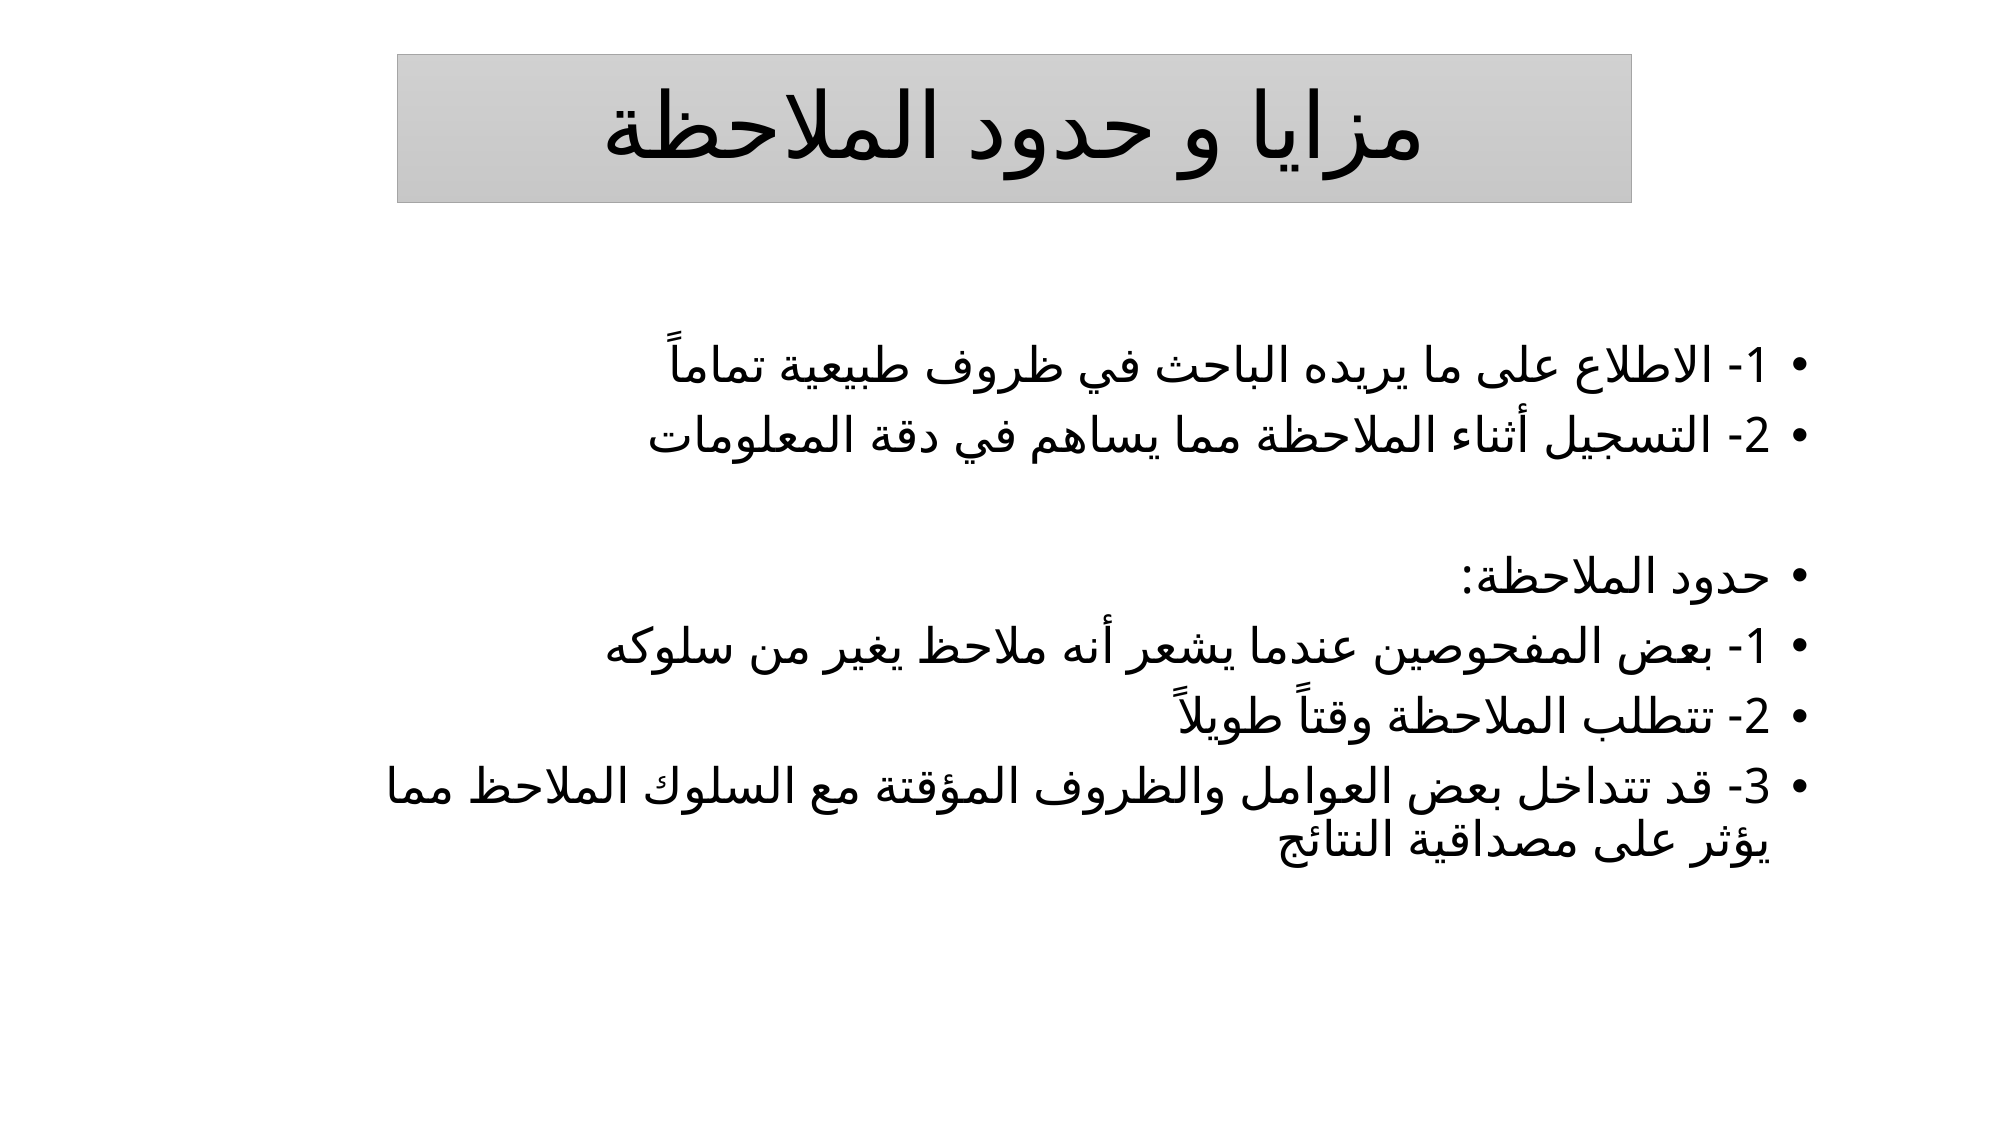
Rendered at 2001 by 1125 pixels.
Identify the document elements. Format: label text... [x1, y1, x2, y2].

title مزايا و حدود الملاحظة [397, 54, 1632, 203]
list 1- الاطلاع على ما يريده الباحث في ظروف طبيعية تماماً 2- التسجيل أثناء الملاحظة مما يساهم في دقة المعلومات حدود الملاحظة: 1- بعض المفحوصين عندما يشعر أنه ملاحظ يغير من سلوكه 2- تتطلب الملاحظة وقتاً طويلاً 3- قد تتداخل بعض العوامل والظروف المؤقتة مع السلوك الملاحظ مما يؤثر على مصداقية النتائج [309, 333, 1821, 948]
